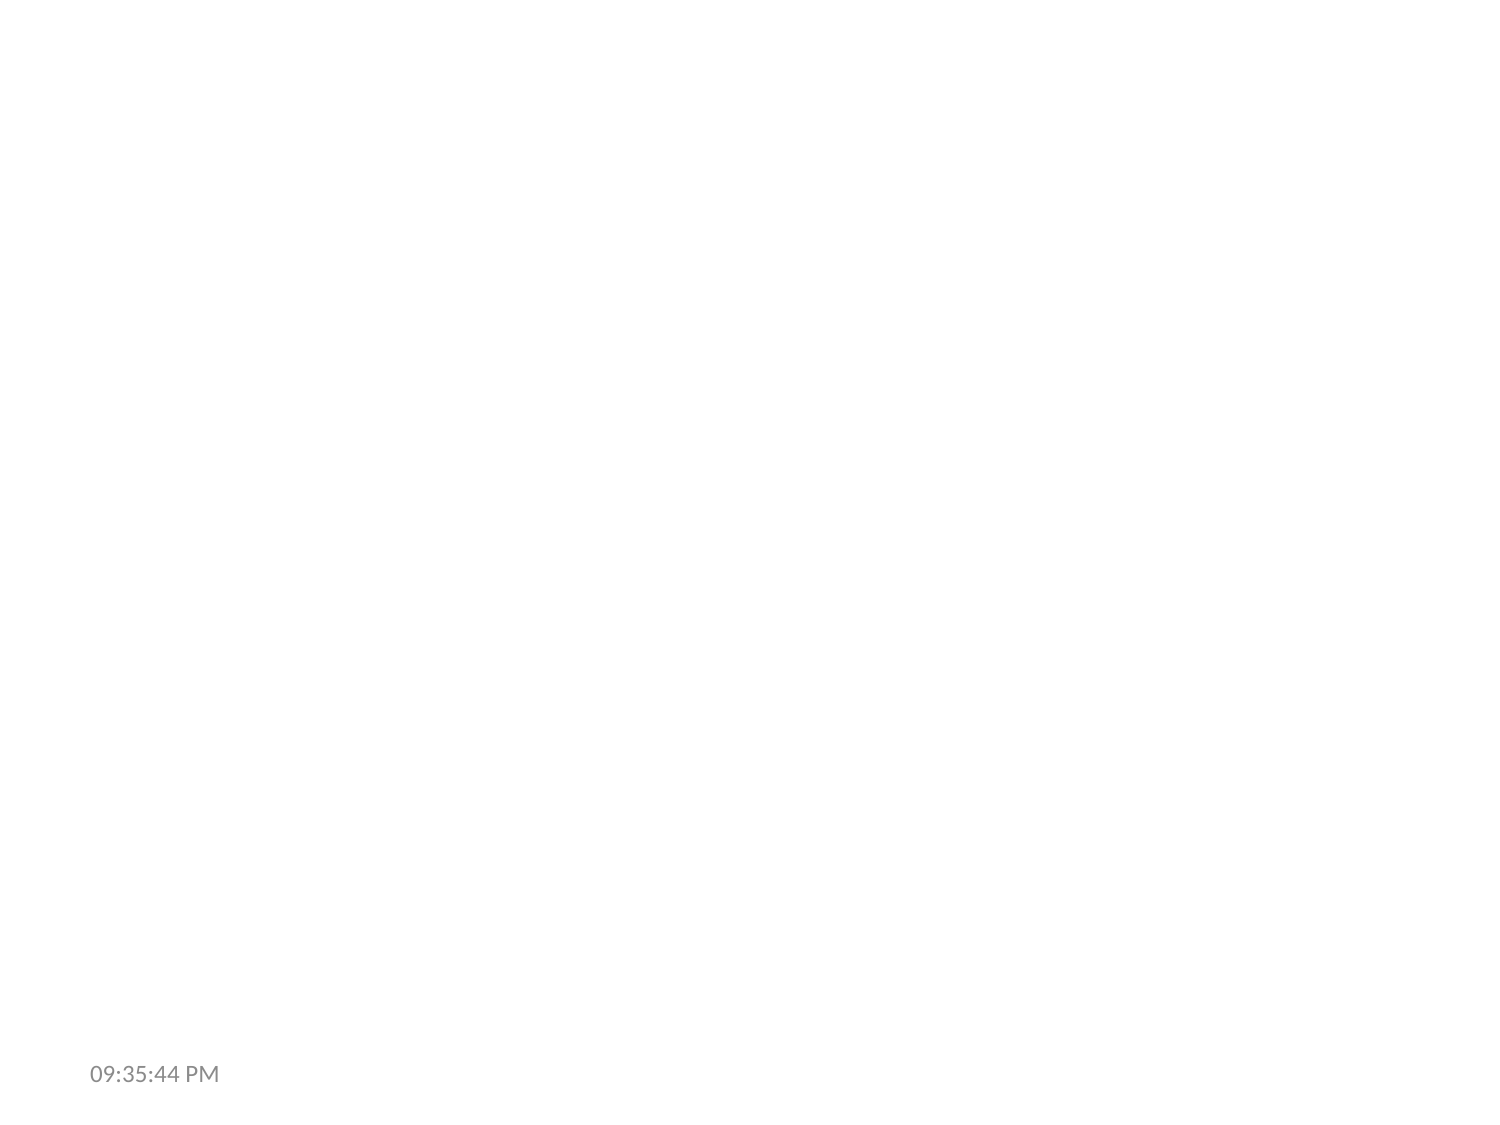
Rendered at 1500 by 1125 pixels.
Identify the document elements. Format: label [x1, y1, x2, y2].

slide_number [75, 1042, 425, 1103]
